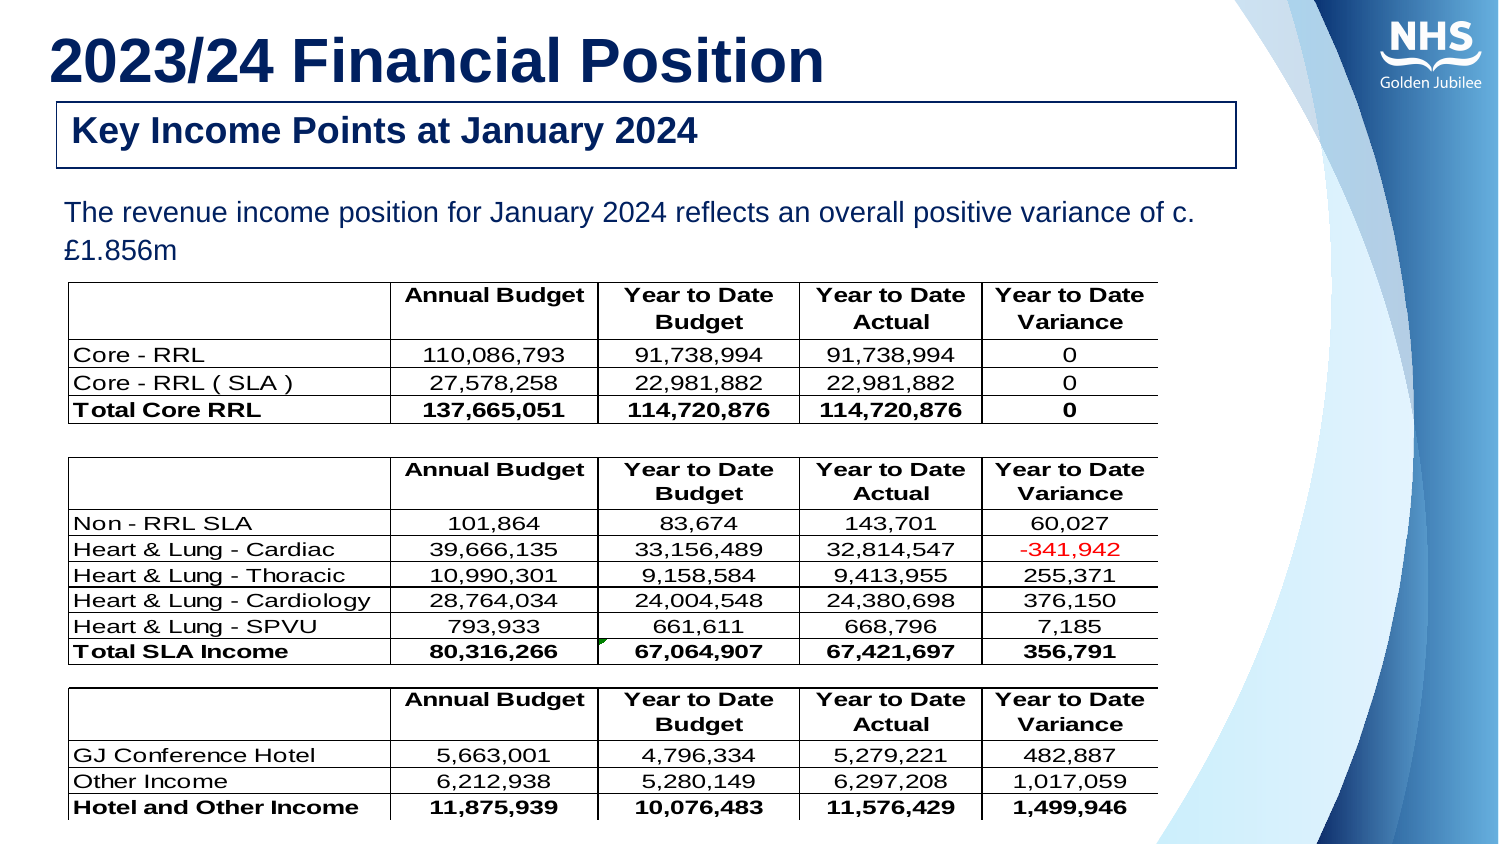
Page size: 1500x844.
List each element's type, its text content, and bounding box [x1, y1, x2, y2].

picture [67, 282, 1160, 425]
title 2023/24 Financial Position [49, 23, 1064, 95]
picture [67, 687, 1160, 821]
text_box The revenue income position for January 2024 reflects an overall positive variance of c. £1.856m [49, 183, 1236, 274]
table_header Key Income Points at January 2024 [57, 103, 1235, 167]
picture [67, 456, 1160, 666]
picture [1380, 21, 1482, 92]
